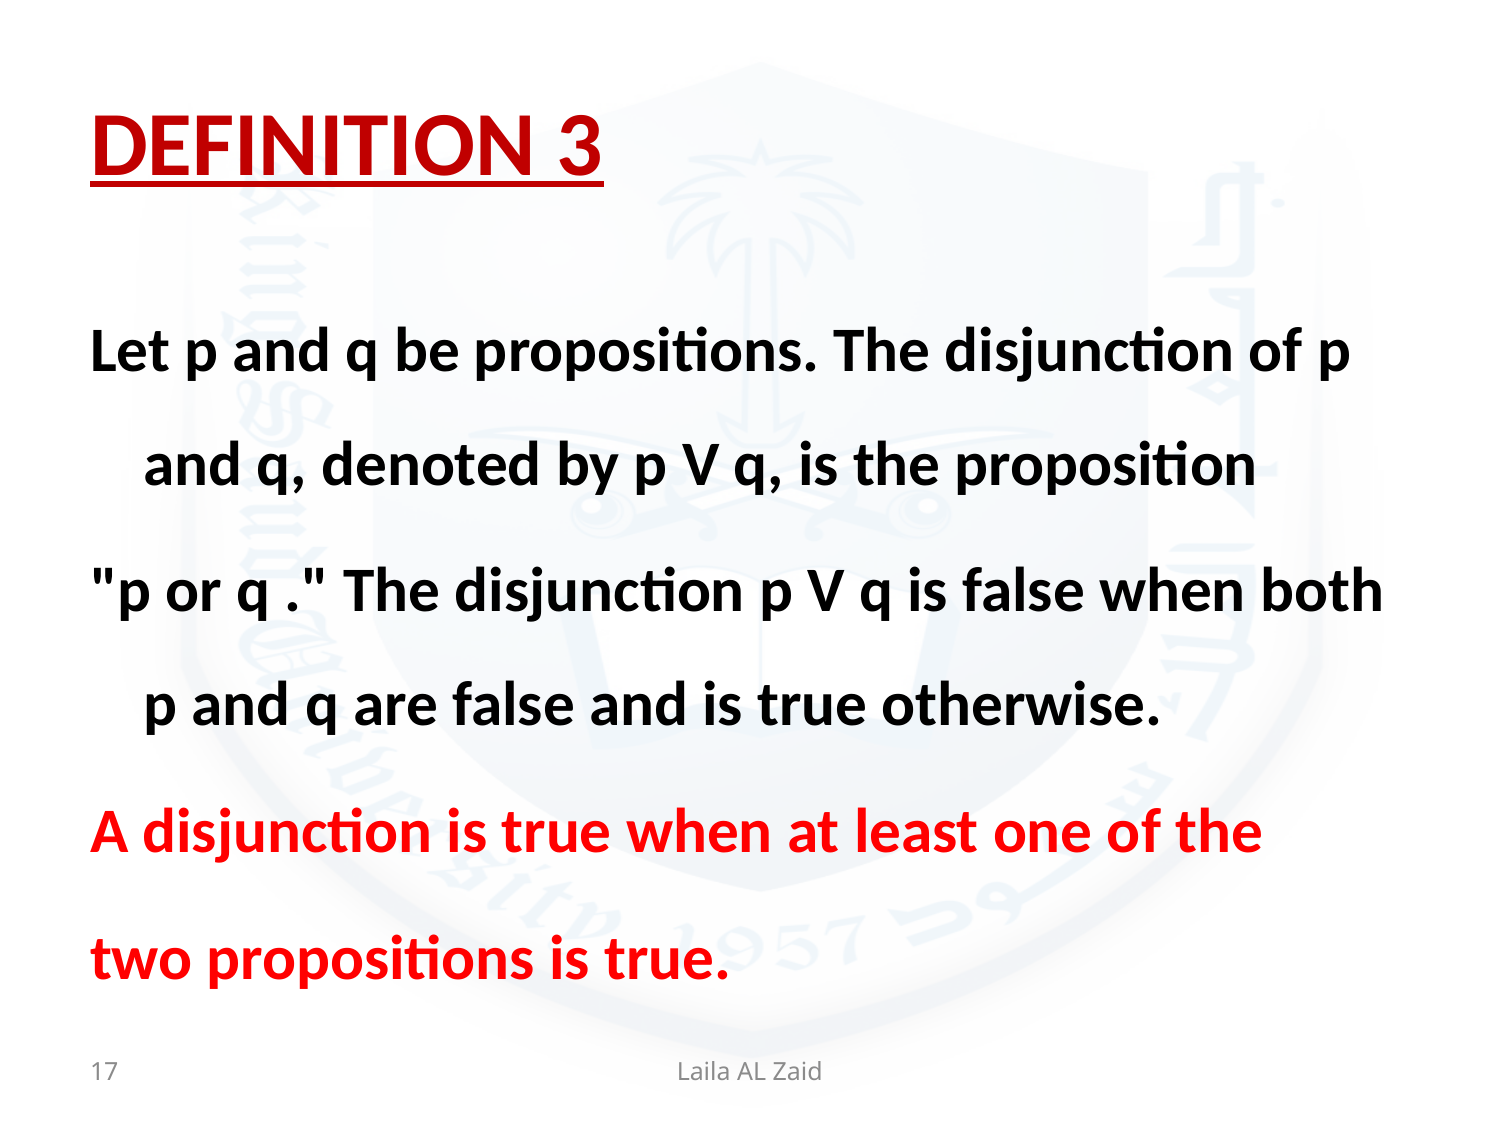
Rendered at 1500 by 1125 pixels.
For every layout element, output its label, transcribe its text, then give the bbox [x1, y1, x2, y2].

slide_number 17 [75, 1042, 425, 1103]
list Let p and q be propositions. The disjunction of p and q, denoted by p V q, is the proposition "p or q ." The disjunction p V q is false when both p and q are false and is true otherwise. A disjunction is true when at least one of the two propositions is true. [75, 262, 1425, 1005]
title DEFINITION 3 [75, 45, 1425, 233]
footer Laila AL Zaid [512, 1042, 988, 1103]
